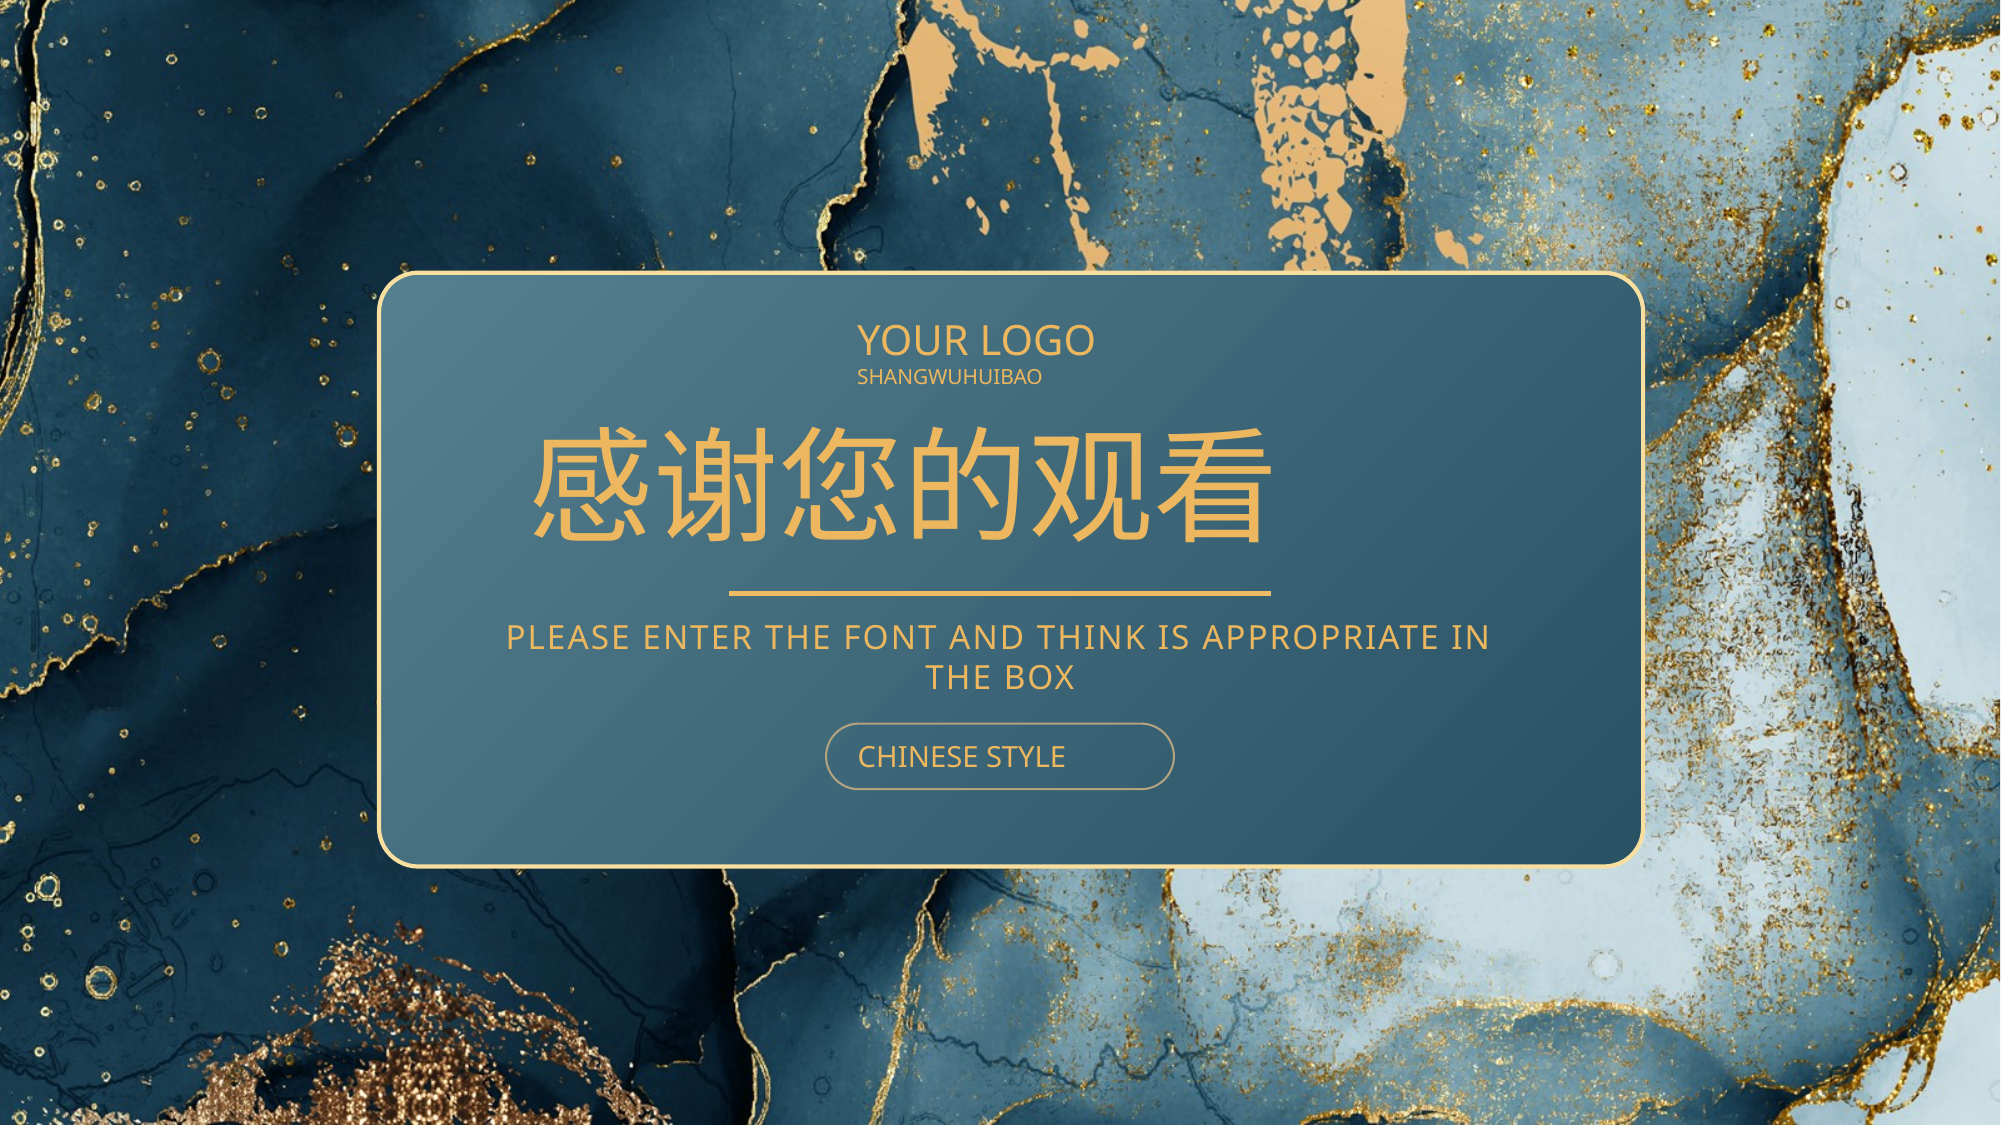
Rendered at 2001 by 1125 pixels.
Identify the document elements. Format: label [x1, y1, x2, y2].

picture [0, 0, 2001, 1125]
text_box [379, 272, 1644, 867]
